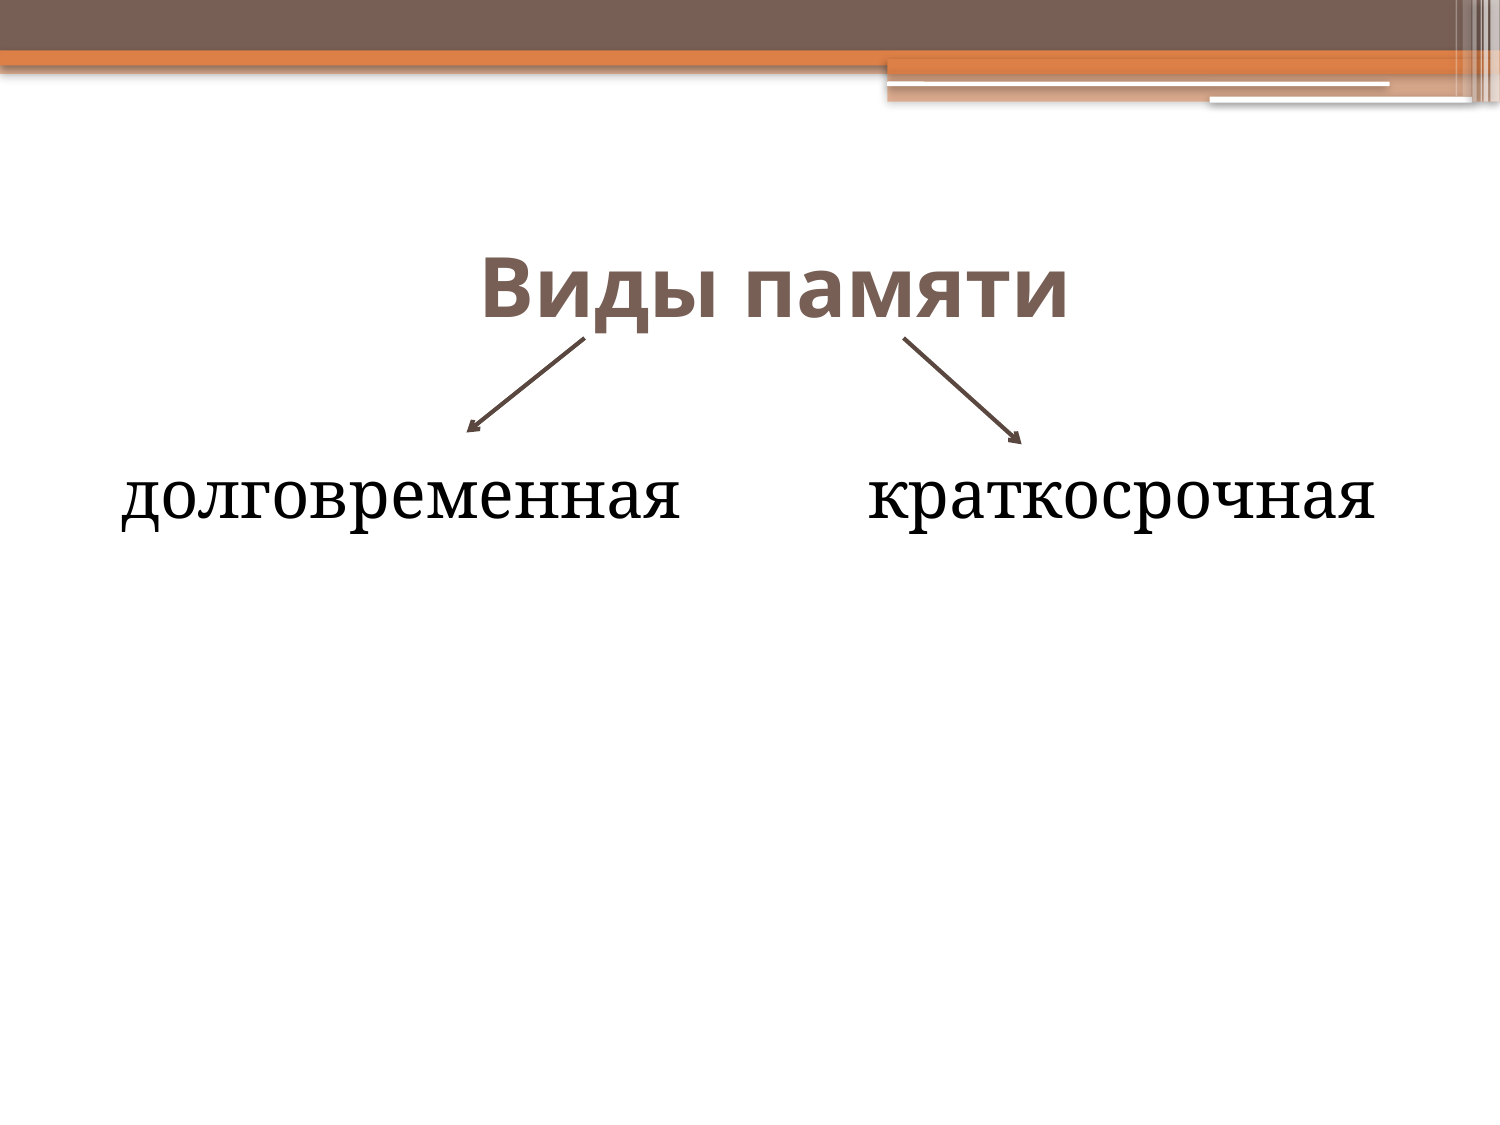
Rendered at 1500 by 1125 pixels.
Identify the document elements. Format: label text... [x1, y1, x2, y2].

text_box краткосрочная [809, 444, 1436, 539]
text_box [903, 337, 1022, 445]
title Виды памяти [100, 196, 1451, 372]
text_box долговременная [88, 444, 715, 539]
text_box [466, 337, 585, 433]
